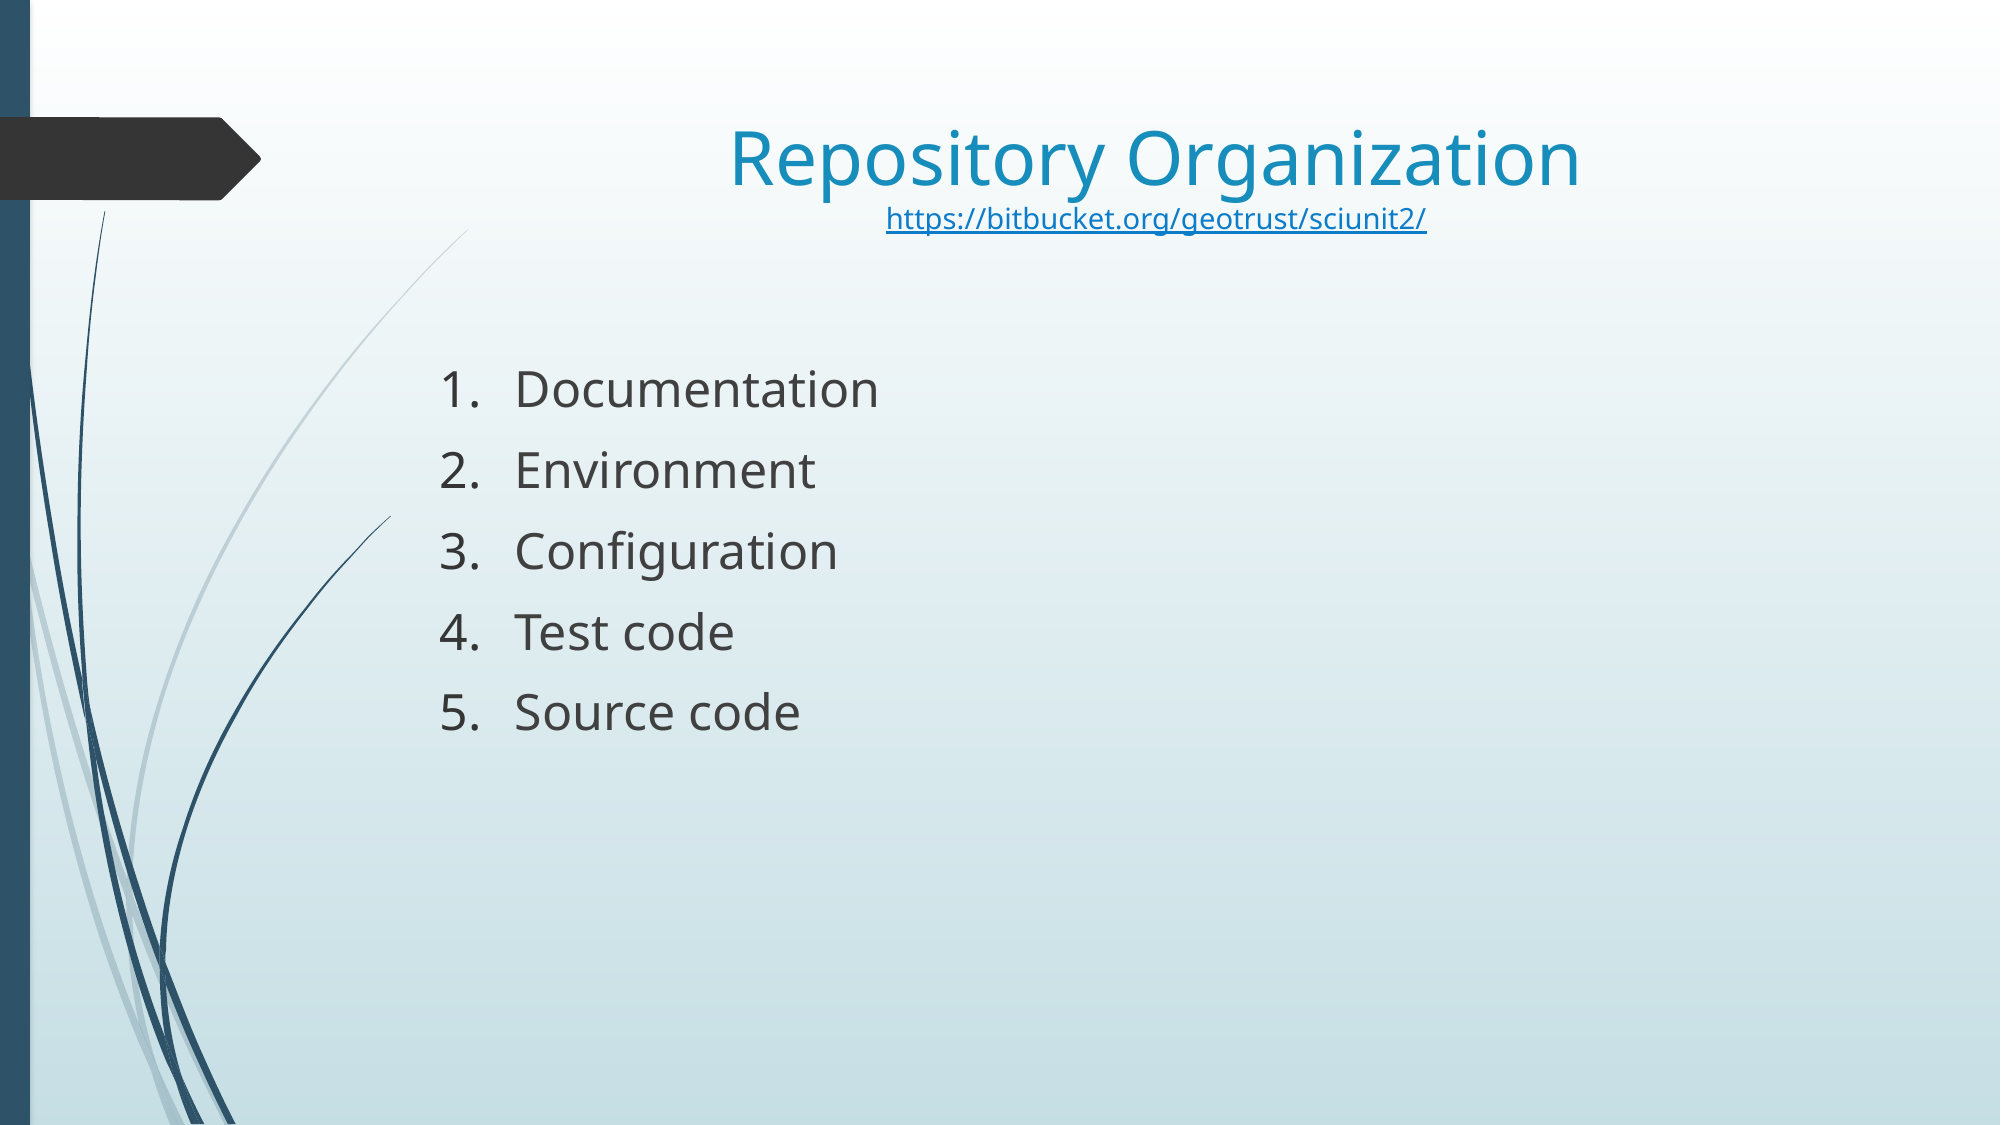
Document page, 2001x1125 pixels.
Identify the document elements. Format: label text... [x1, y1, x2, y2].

list Documentation Environment Configuration Test code Source code [424, 350, 1888, 970]
title Repository Organization https://bitbucket.org/geotrust/sciunit2/ [425, 102, 1888, 313]
